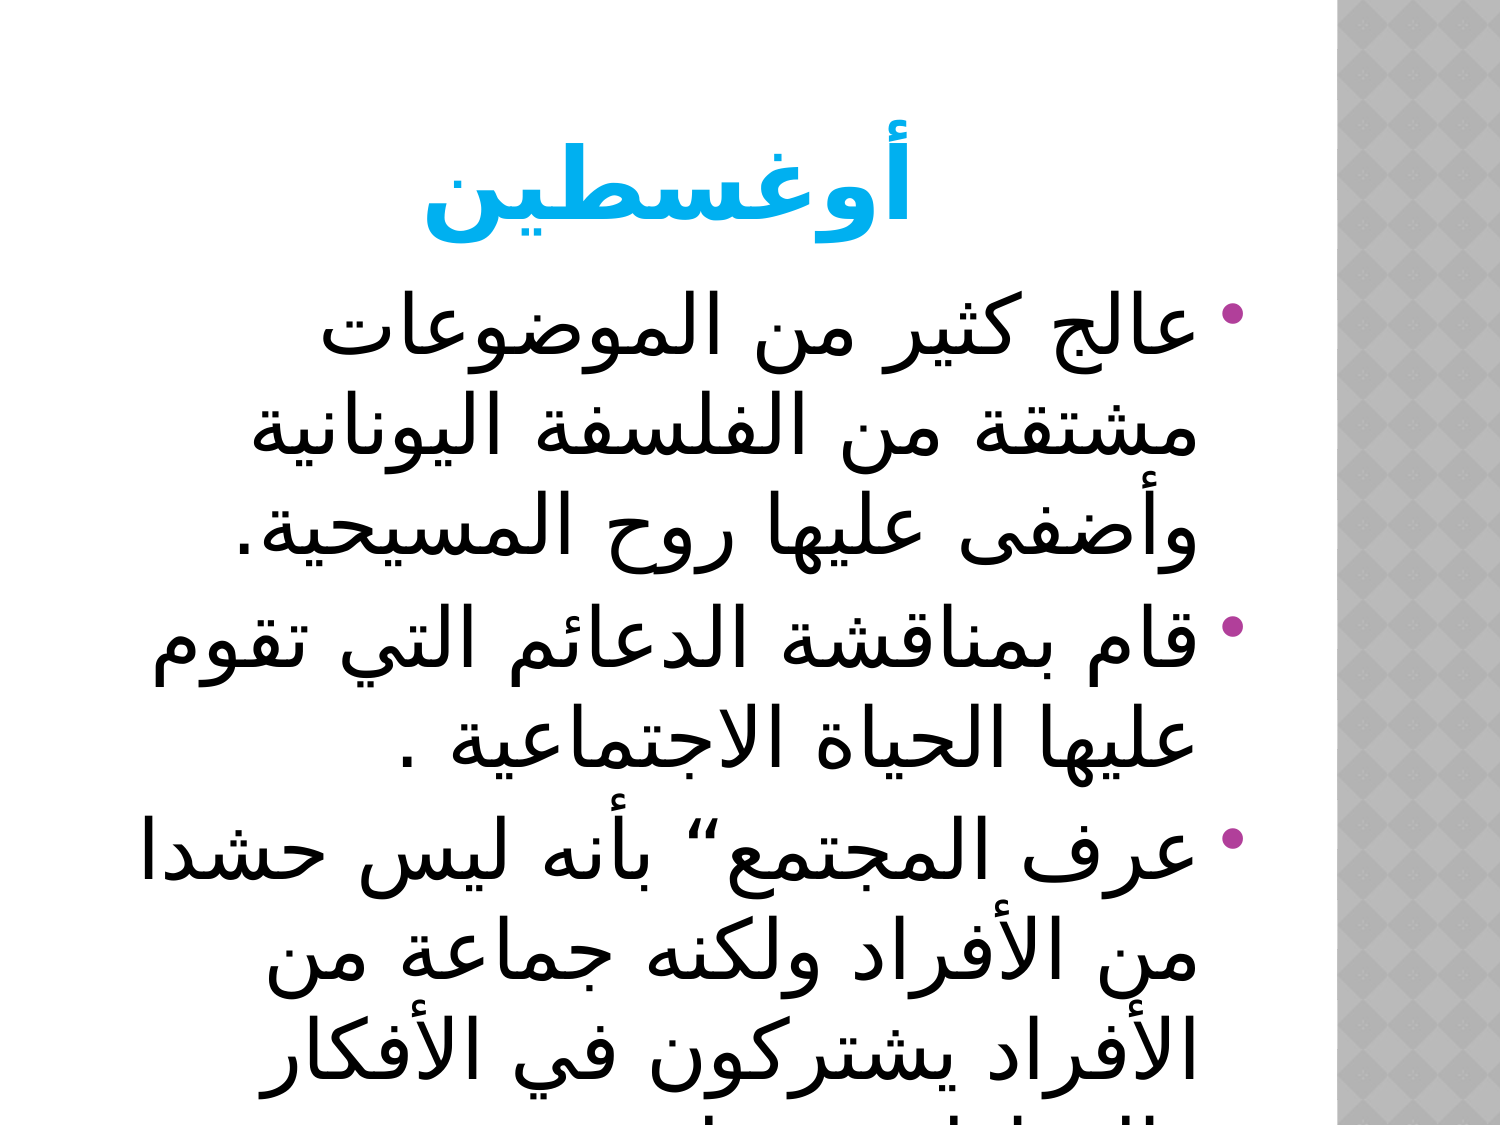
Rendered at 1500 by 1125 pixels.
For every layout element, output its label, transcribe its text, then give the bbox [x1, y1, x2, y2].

title أوغسطين [75, 52, 1263, 240]
list عالج كثير من الموضوعات مشتقة من الفلسفة اليونانية وأضفى عليها روح المسيحية. قام بمناقشة الدعائم التي تقوم عليها الحياة الاجتماعية . عرف المجتمع“ بأنه ليس حشدا من الأفراد ولكنه جماعة من الأفراد يشتركون في الأفكار والعواطف ويؤلفون وحدة معنوية تقوم على الرضا والمحبه ويهدفون إلى غايات مشتركة. [75, 264, 1263, 1059]
